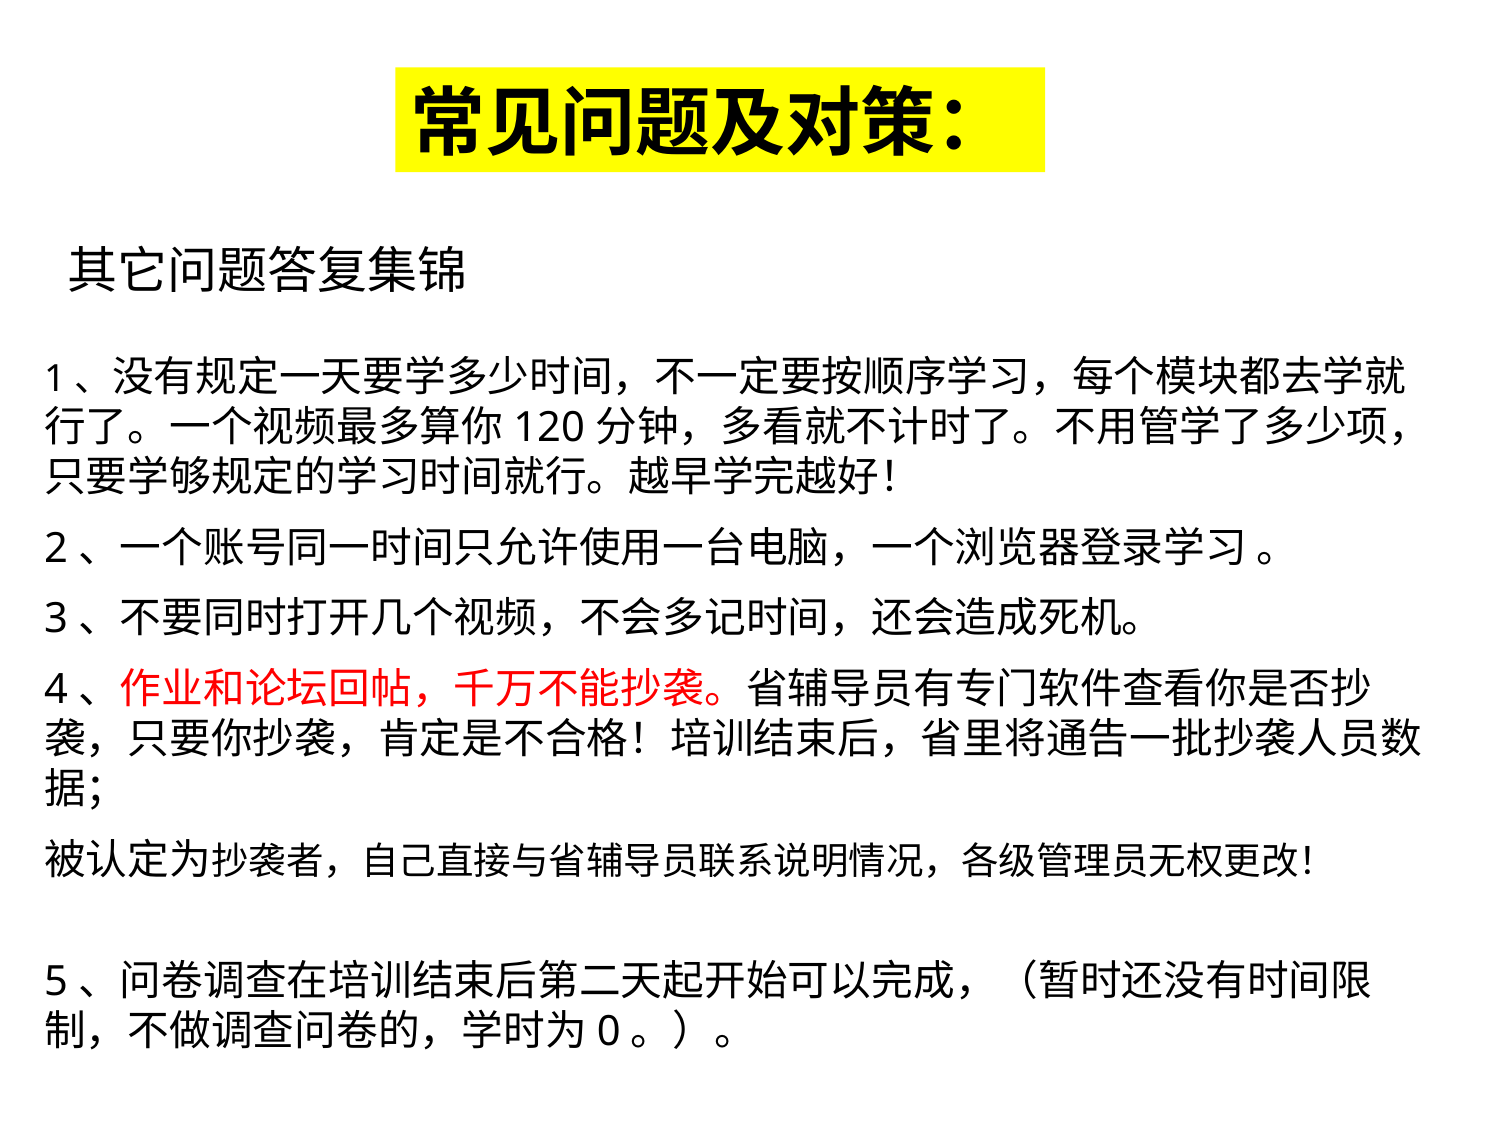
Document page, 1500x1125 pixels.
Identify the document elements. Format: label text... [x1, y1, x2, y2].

text_box 其它问题答复集锦 [53, 231, 892, 306]
text_box 常见问题及对策： [395, 67, 1046, 173]
text_box 1、没有规定一天要学多少时间，不一定要按顺序学习，每个模块都去学就行了。一个视频最多算你120分钟，多看就不计时了。不用管学了多少项，只要学够规定的学习时间就行。越早学完越好！ 2、一个账号同一时间只允许使用一台电脑，一个浏览器登录学习 。 3、不要同时打开几个视频，不会多记时间，还会造成死机。 4、作业和论坛回帖，千万不能抄袭。省辅导员有专门软件查看你是否抄袭，只要你抄袭，肯定是不合格！培训结束后，省里将通告一批抄袭人员数据； 被认定为抄袭者，自己直接与省辅导员联系说明情况，各级管理员无权更改！ 5、问卷调查在培训结束后第二天起开始可以完成，（暂时还没有时间限制，不做调查问卷的，学时为0。）。 [29, 342, 1459, 1062]
